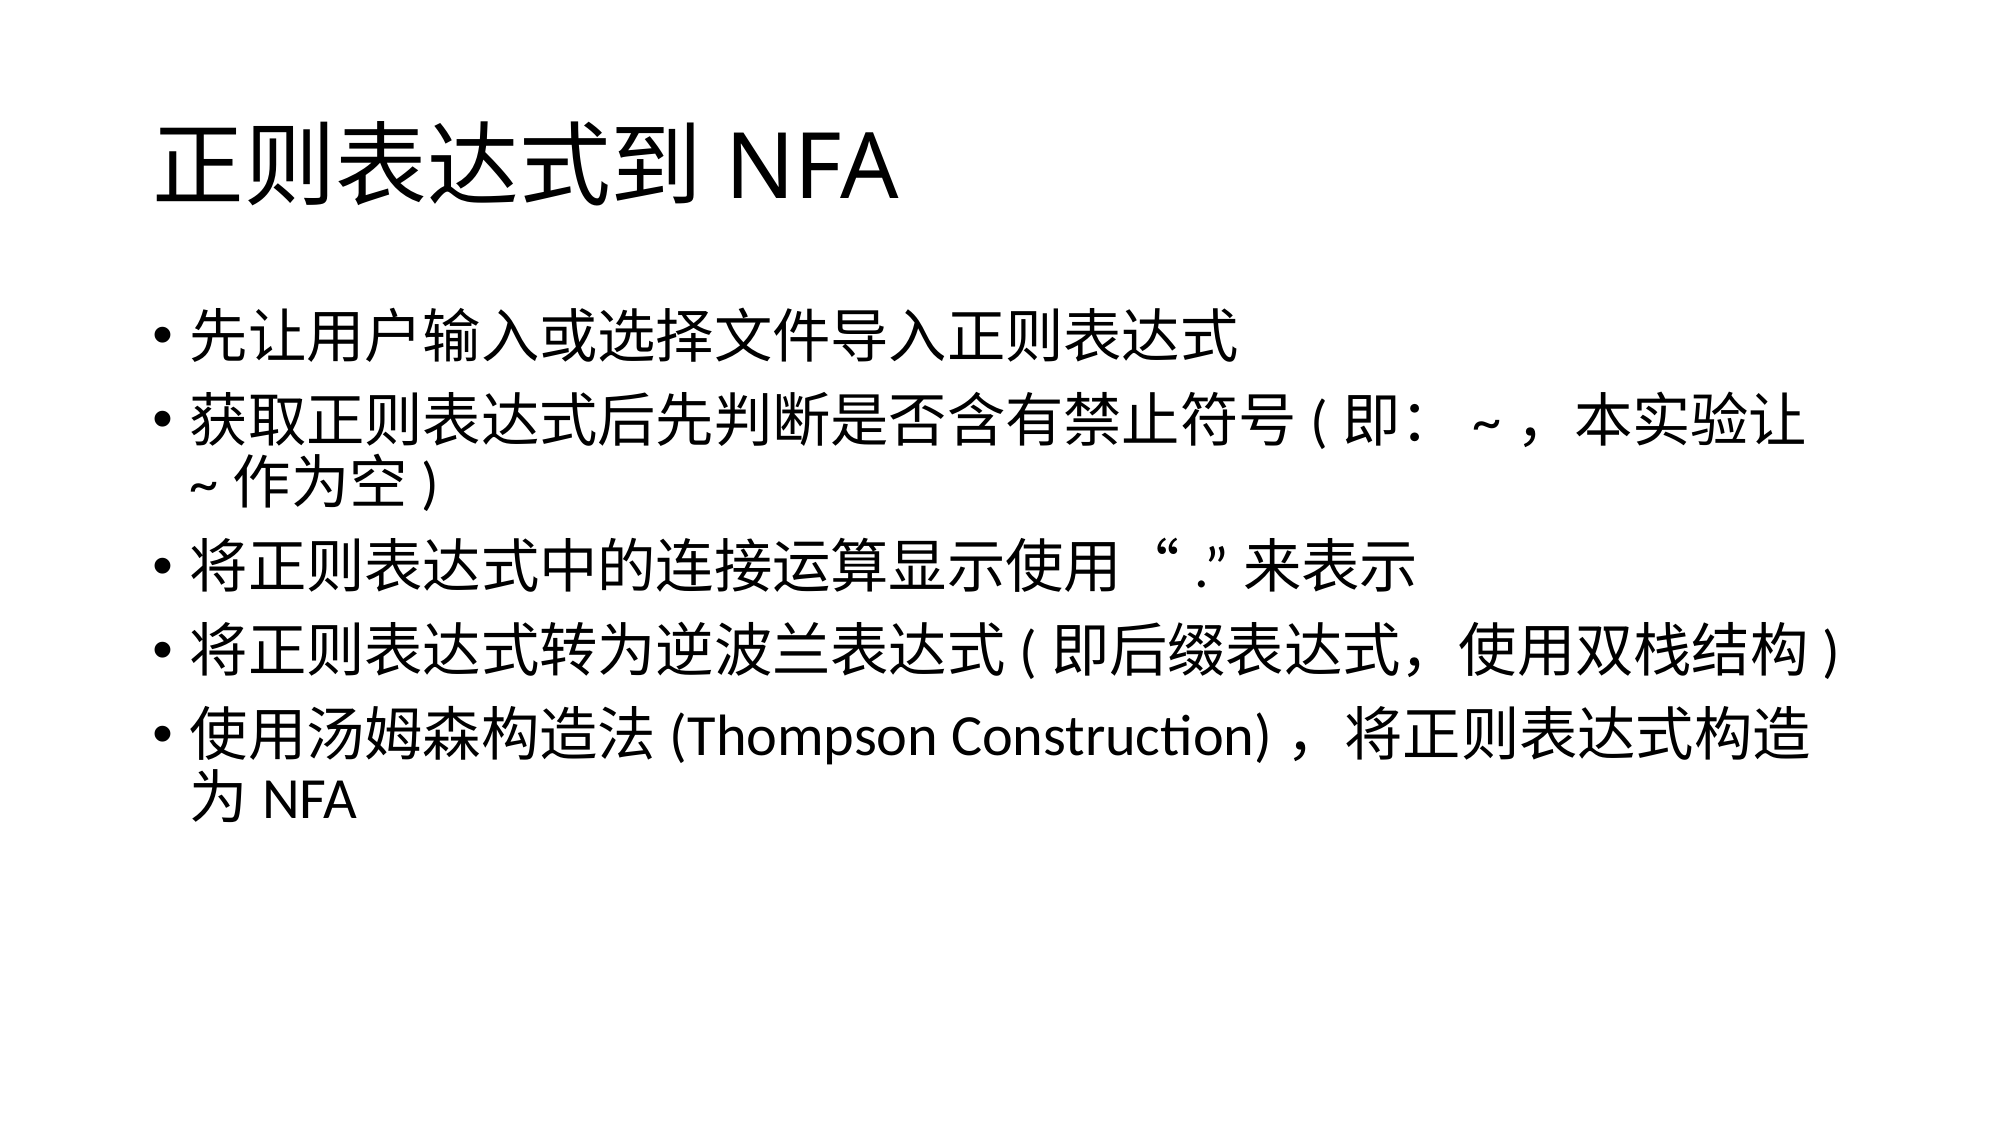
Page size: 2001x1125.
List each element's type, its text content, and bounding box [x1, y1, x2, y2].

list 先让用户输入或选择文件导入正则表达式 获取正则表达式后先判断是否含有禁止符号(即：~，本实验让~作为空) 将正则表达式中的连接运算显示使用“.”来表示 将正则表达式转为逆波兰表达式(即后缀表达式，使用双栈结构) 使用汤姆森构造法(Thompson Construction)，将正则表达式构造为NFA [137, 299, 1863, 1014]
title 正则表达式到NFA [137, 59, 1863, 278]
